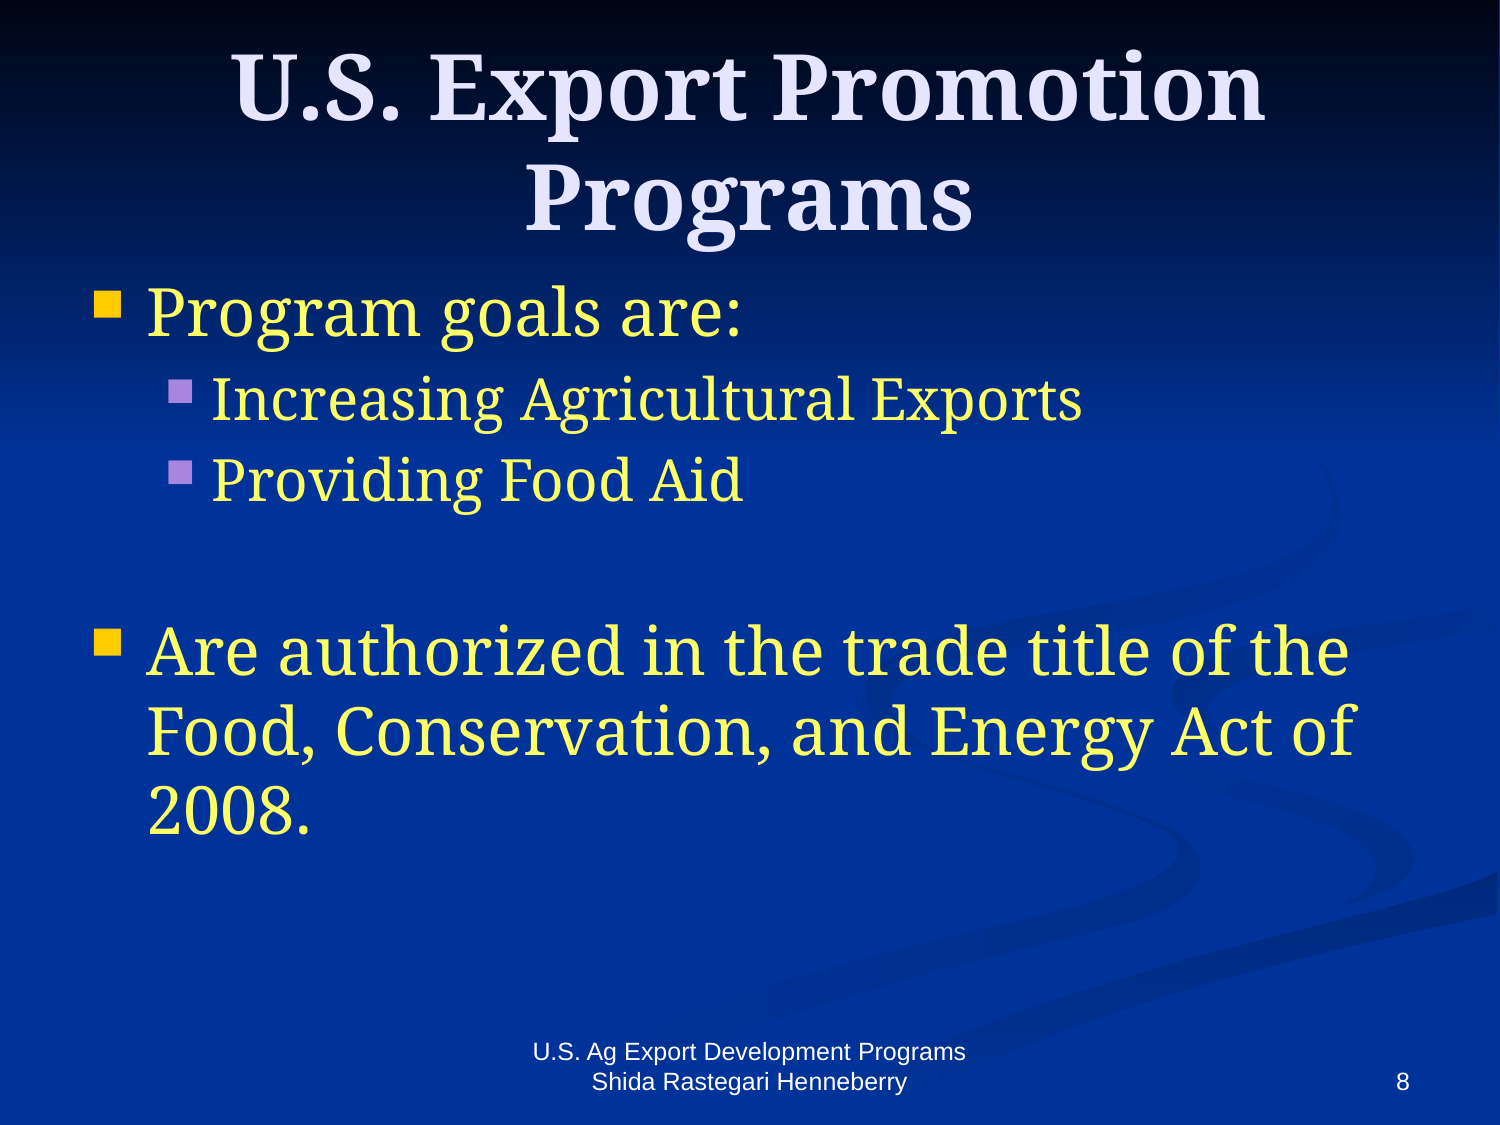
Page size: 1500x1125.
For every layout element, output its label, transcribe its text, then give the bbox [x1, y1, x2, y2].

footer U.S. Ag Export Development Programs Shida Rastegari Henneberry [512, 1025, 988, 1104]
title U.S. Export Promotion Programs [75, 45, 1425, 233]
slide_number 8 [1074, 1025, 1425, 1104]
list Program goals are: Increasing Agricultural Exports Providing Food Aid Are authorized in the trade title of the Food, Conservation, and Energy Act of 2008. [75, 262, 1425, 1005]
